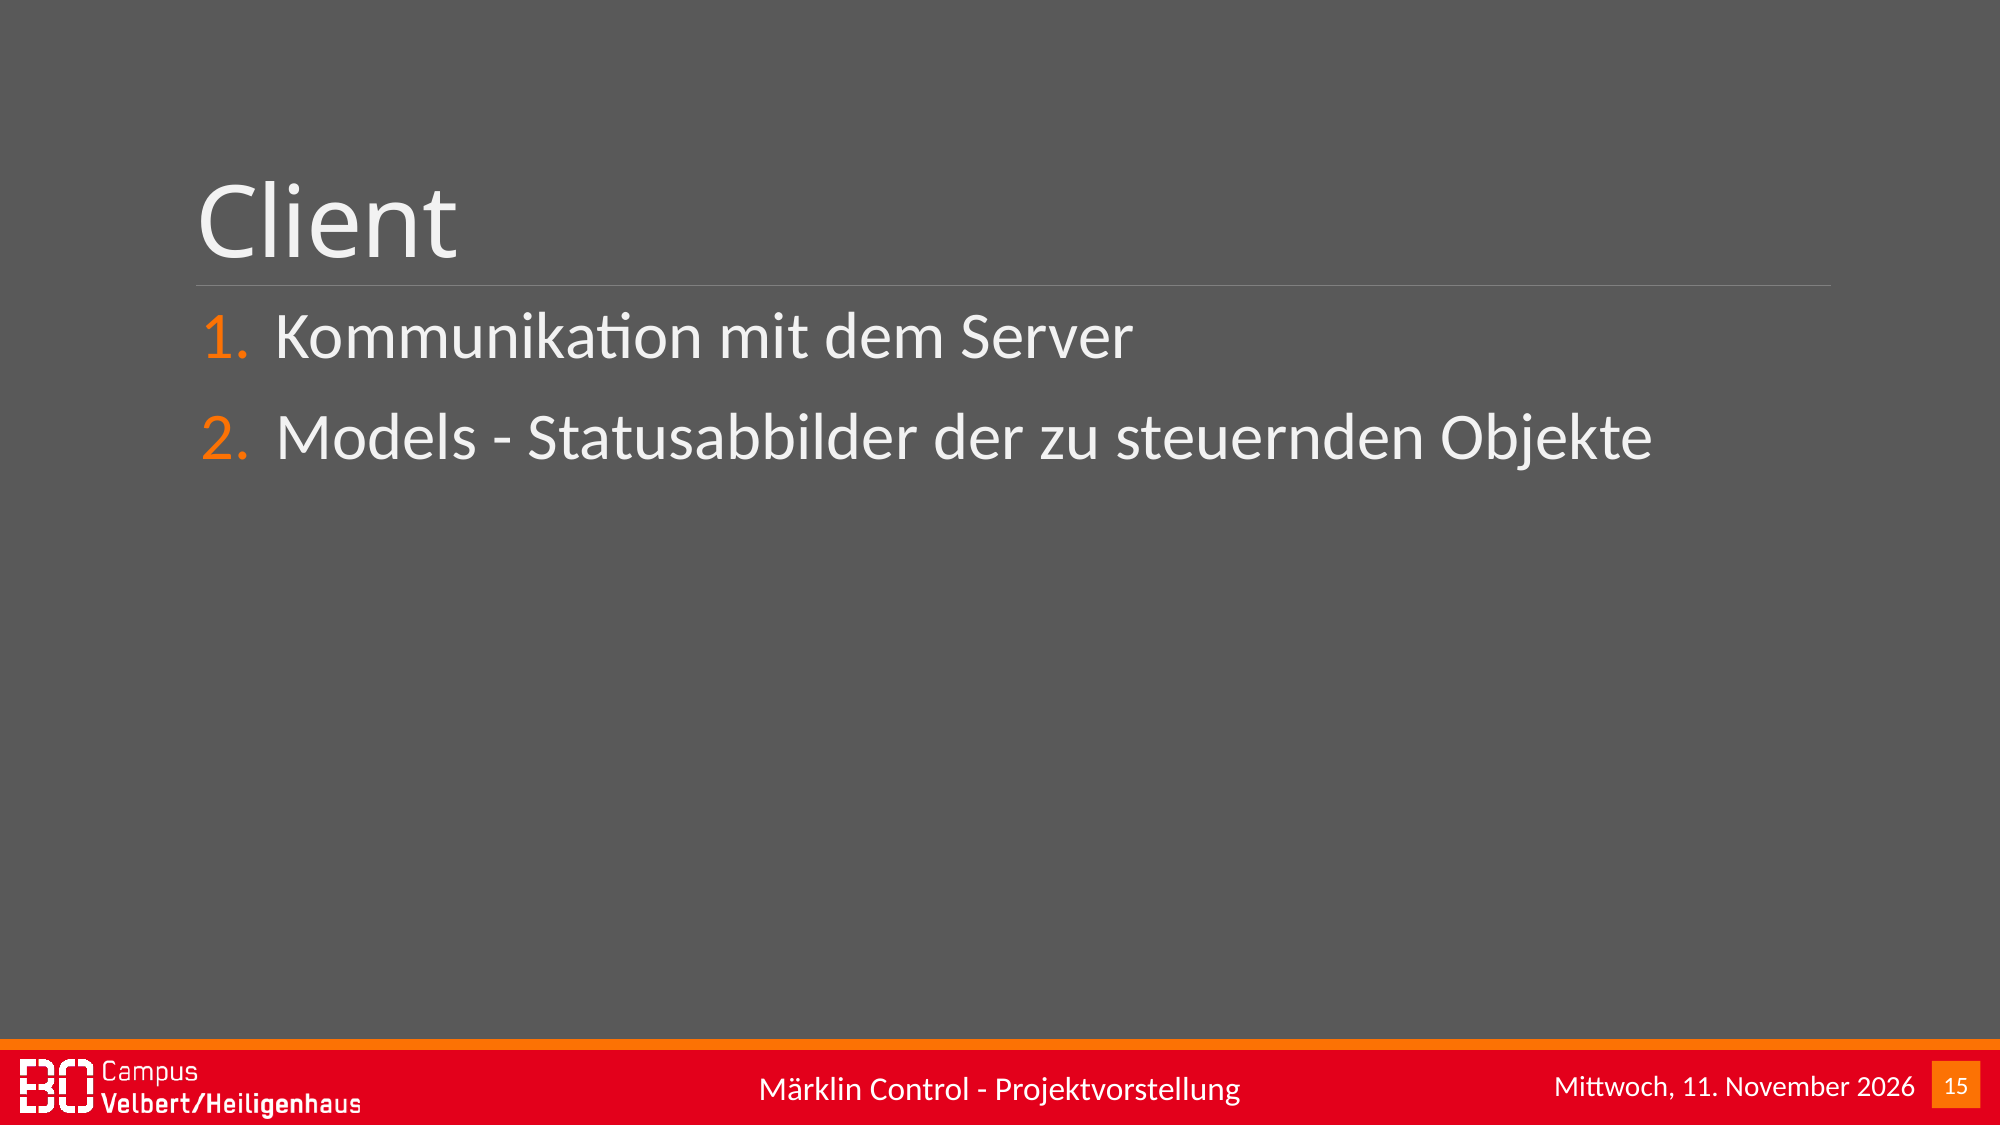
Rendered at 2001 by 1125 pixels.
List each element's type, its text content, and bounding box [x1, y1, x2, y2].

list Kommunikation mit dem Server Models - Statusabbilder der zu steuernden Objekte [200, 293, 1851, 954]
title Client [180, 47, 1830, 285]
picture [19, 1059, 94, 1113]
slide_number 15 [1931, 1060, 1981, 1109]
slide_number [1525, 1054, 1931, 1115]
picture [101, 1057, 365, 1120]
